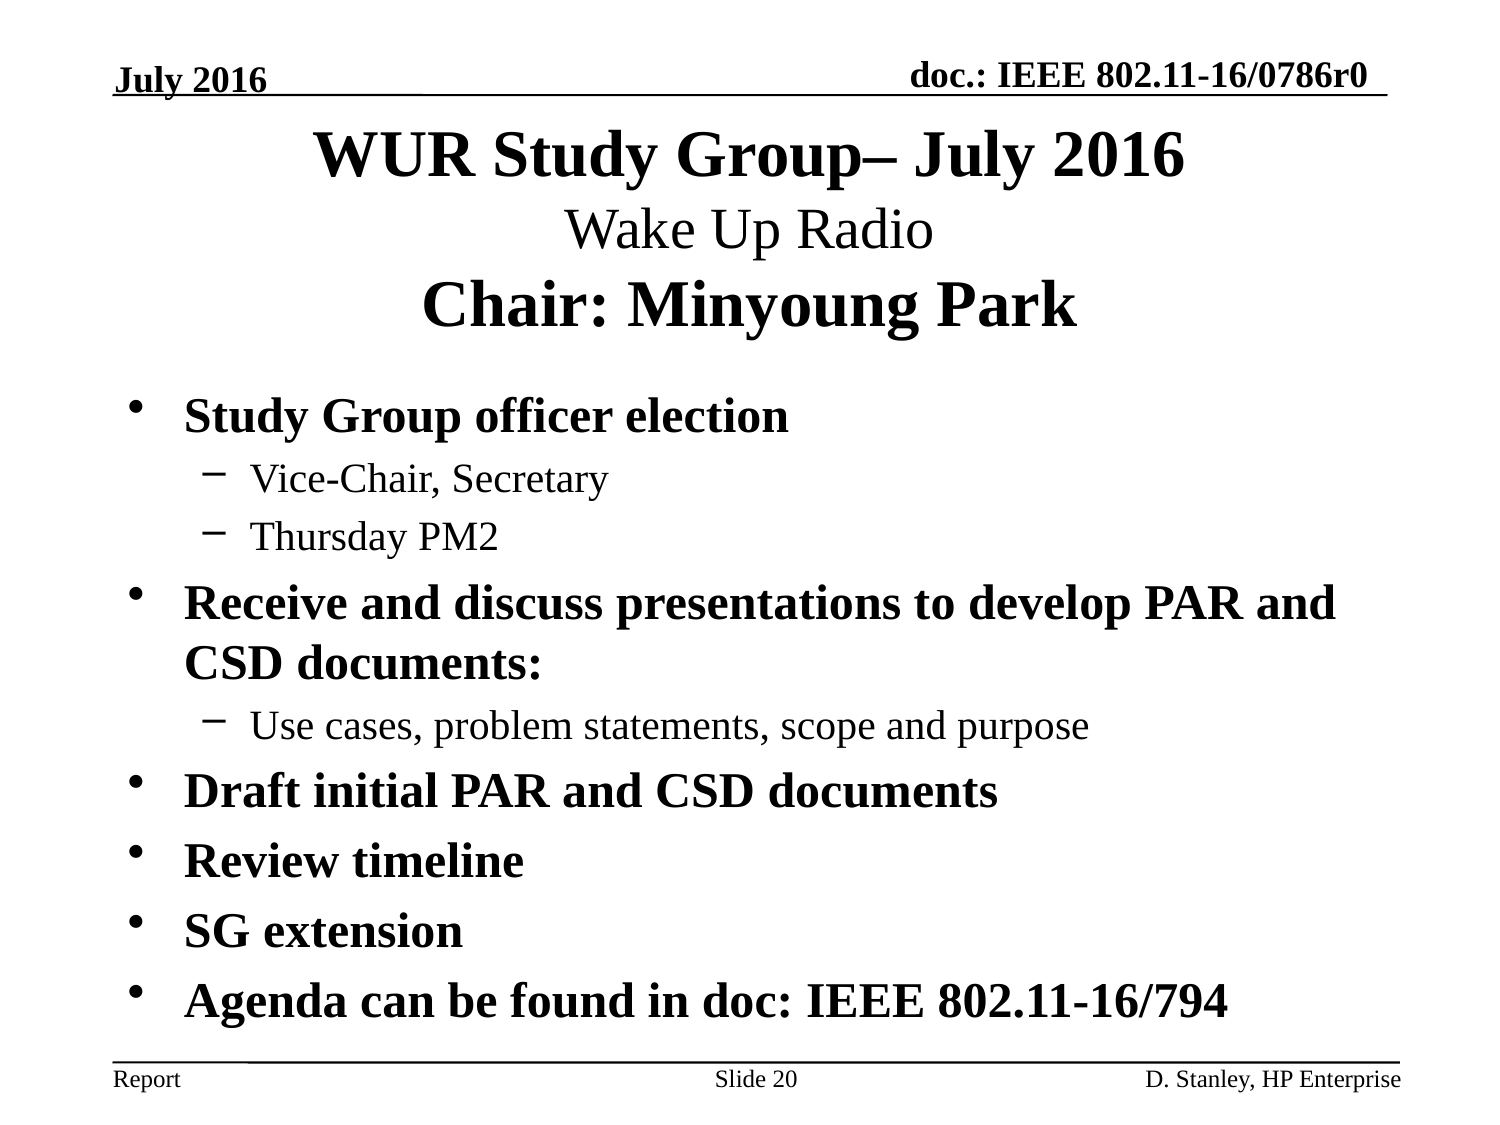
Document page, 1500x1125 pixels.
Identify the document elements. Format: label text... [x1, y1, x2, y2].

slide_number Slide 20 [712, 1062, 800, 1093]
list Study Group officer election Vice-Chair, Secretary Thursday PM2 Receive and discuss presentations to develop PAR and CSD documents: Use cases, problem statements, scope and purpose Draft initial PAR and CSD documents Review timeline SG extension Agenda can be found in doc: IEEE 802.11-16/794 [112, 375, 1388, 1113]
footer D. Stanley, HP Enterprise [1057, 1062, 1402, 1093]
title WUR Study Group– July 2016 Wake Up Radio Chair: Minyoung Park [112, 137, 1388, 313]
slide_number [114, 54, 269, 100]
